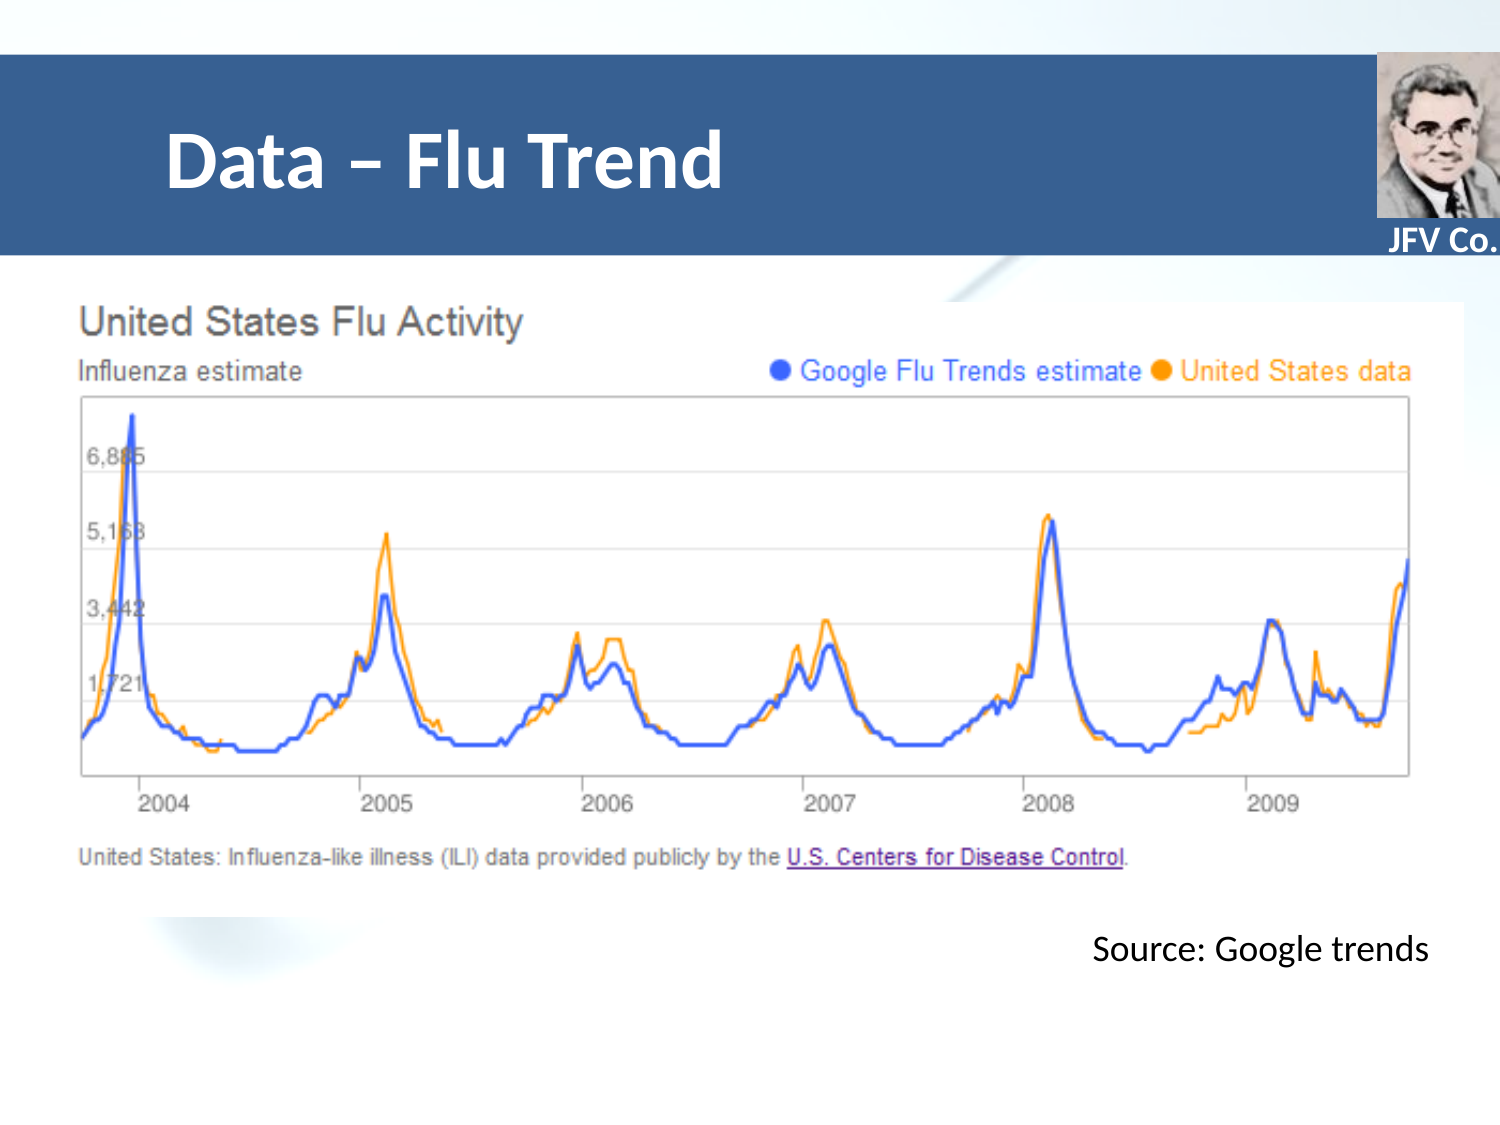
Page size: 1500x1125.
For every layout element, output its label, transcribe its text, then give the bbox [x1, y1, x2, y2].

picture [52, 302, 1464, 918]
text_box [1365, 52, 1500, 269]
title Data – Flu Trend [0, 54, 1362, 256]
text_box Source: Google trends [1077, 924, 1445, 977]
